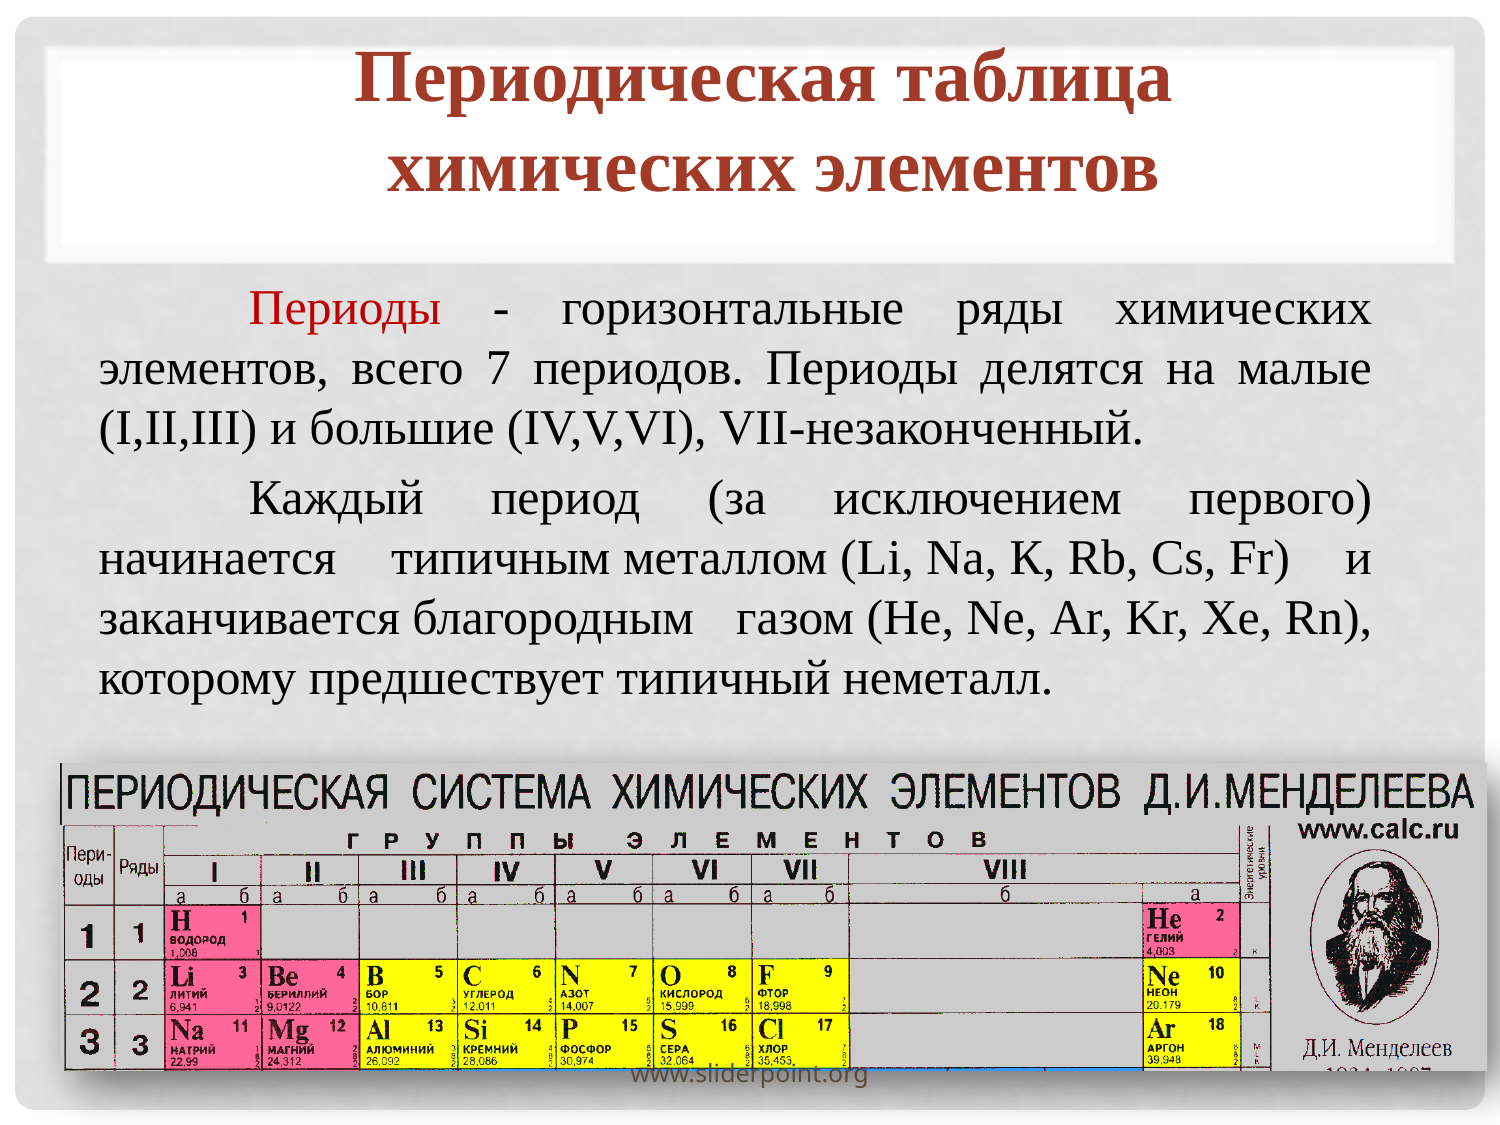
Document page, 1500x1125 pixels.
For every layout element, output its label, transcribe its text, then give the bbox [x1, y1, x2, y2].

picture [59, 763, 1488, 1071]
text_box Периодическая таблица химических элементов [76, 19, 1471, 149]
footer www.sliderpoint.org [512, 1071, 988, 1103]
list Периоды - горизонтальные ряды химических элементов, всего 7 периодов. Периоды делятся на малые (I,II,III) и большие (IV,V,VI), VII-незаконченный. Каждый период (за исключением первого) начинается типичным металлом (Li, Nа, К, Rb, Cs, Fr) и заканчивается благородным газом (Не, Ne, Ar, Kr, Хе, Rn), которому предшествует типичный неметалл. [64, 266, 1388, 758]
